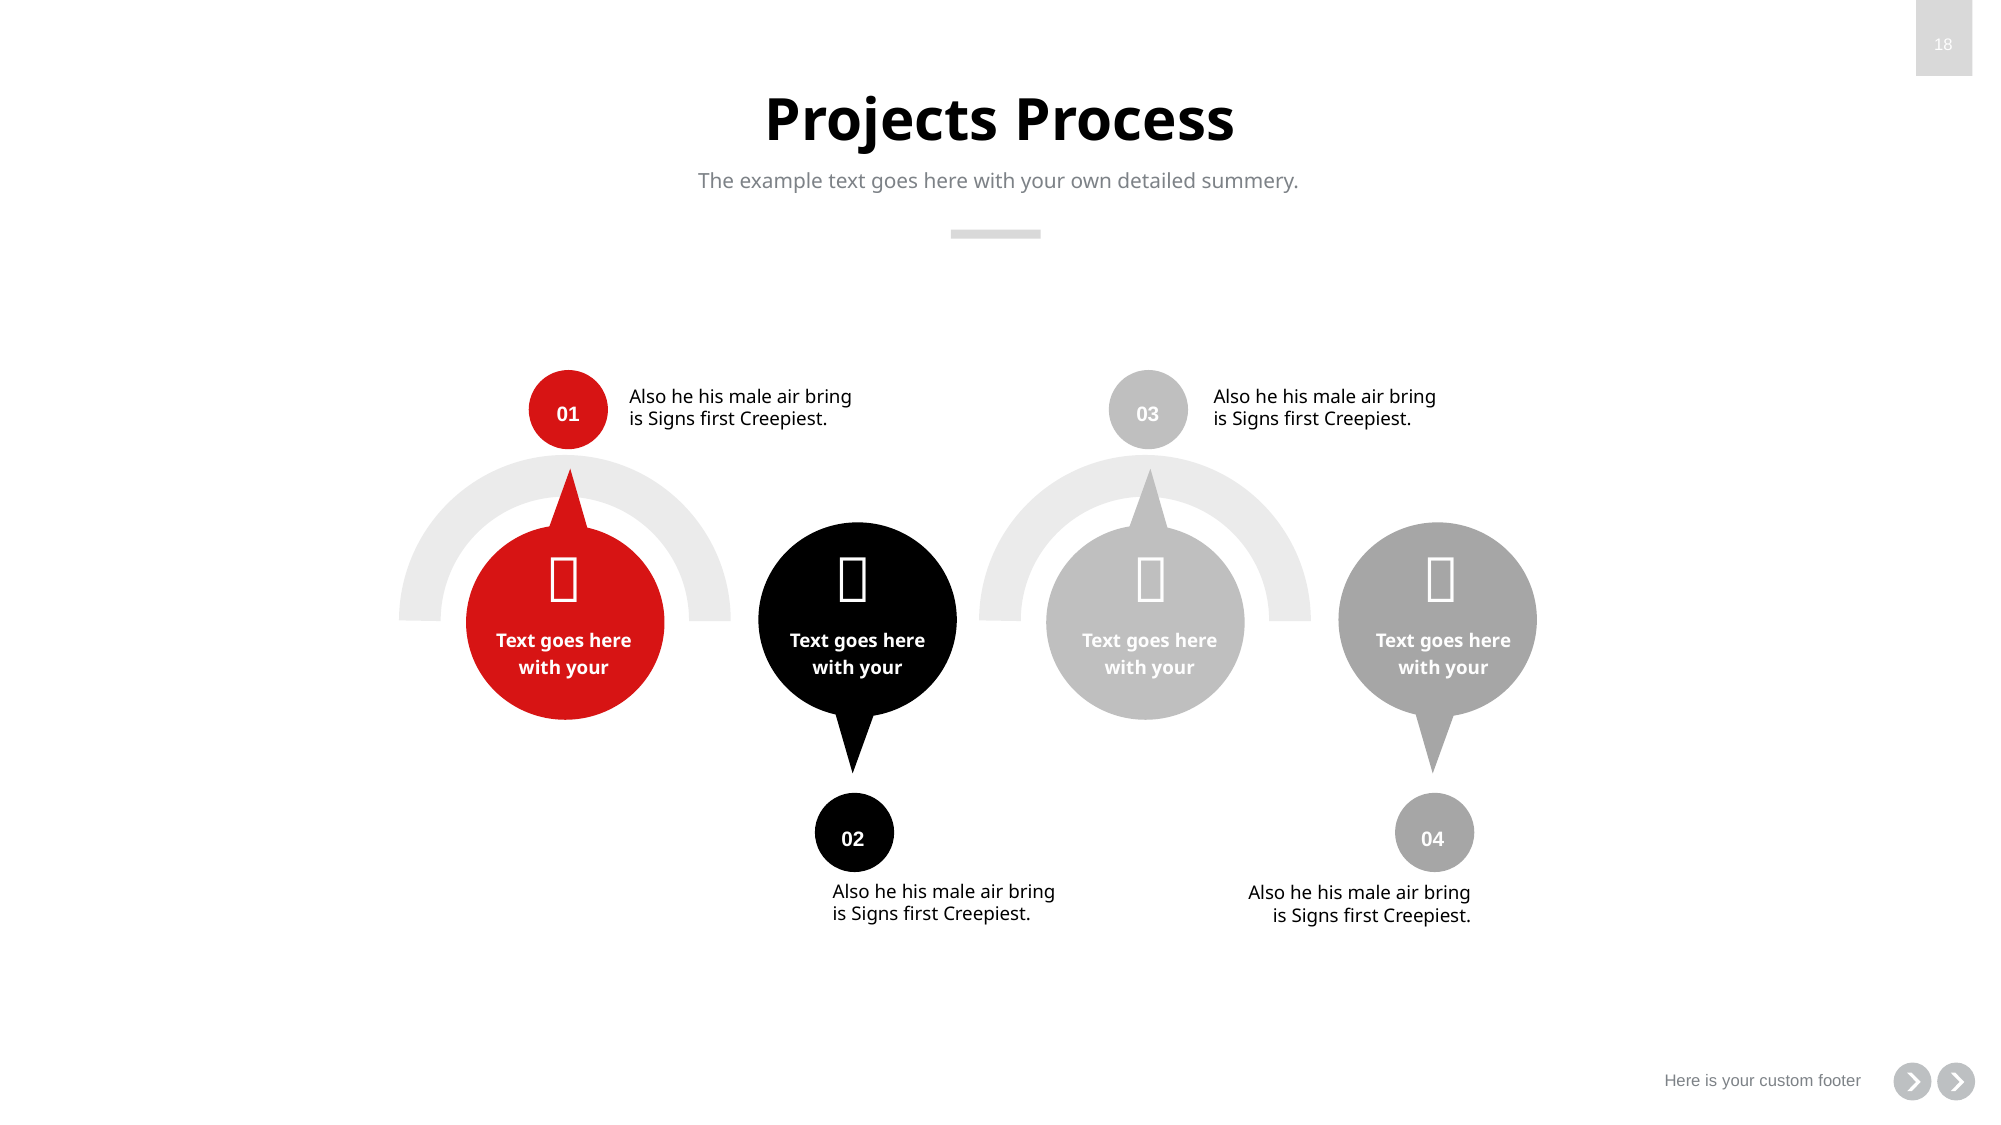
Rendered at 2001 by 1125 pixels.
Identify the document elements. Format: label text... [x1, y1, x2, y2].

text_box The example text goes here with your own detailed summery. [675, 160, 1322, 201]
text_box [419, 369, 1537, 935]
title Projects Process [0, 80, 2000, 163]
list Here is your custom footer [1384, 1064, 1877, 1099]
text_box [950, 229, 1042, 240]
